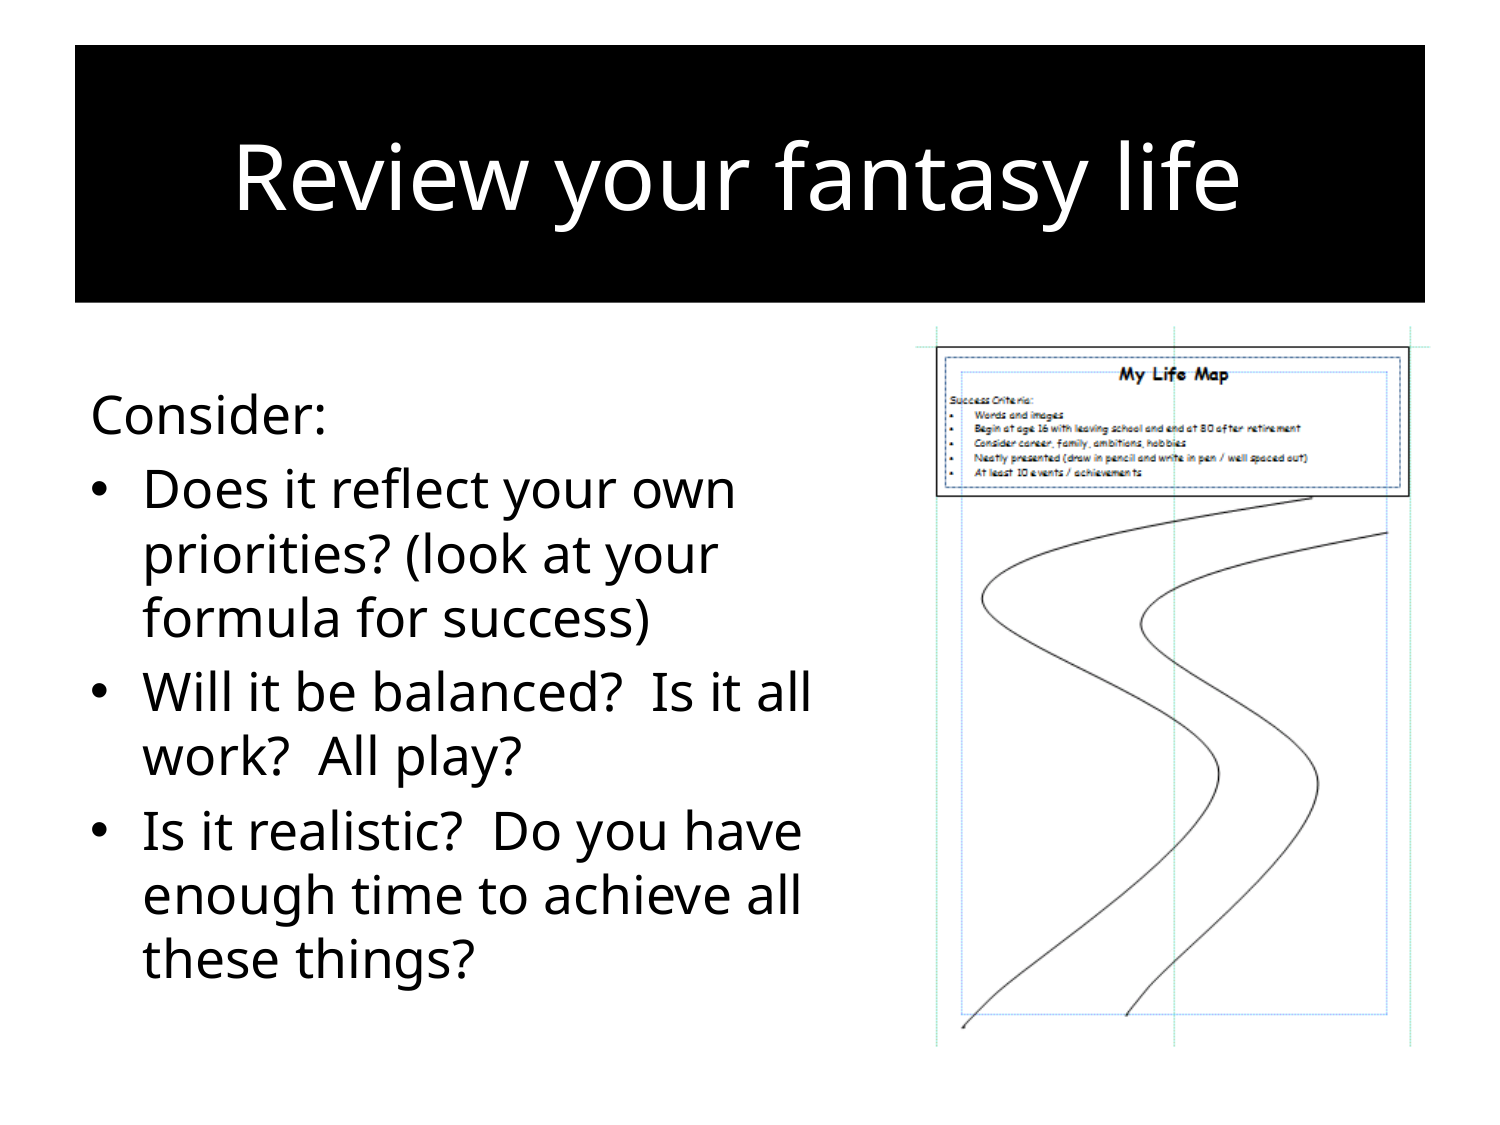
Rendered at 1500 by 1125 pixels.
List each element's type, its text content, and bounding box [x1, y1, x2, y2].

list Consider: Does it reflect your own priorities? (look at your formula for success) Will it be balanced? Is it all work? All play? Is it realistic? Do you have enough time to achieve all these things? [75, 373, 833, 1005]
title Review your fantasy life [75, 45, 1425, 303]
picture [915, 326, 1431, 1048]
